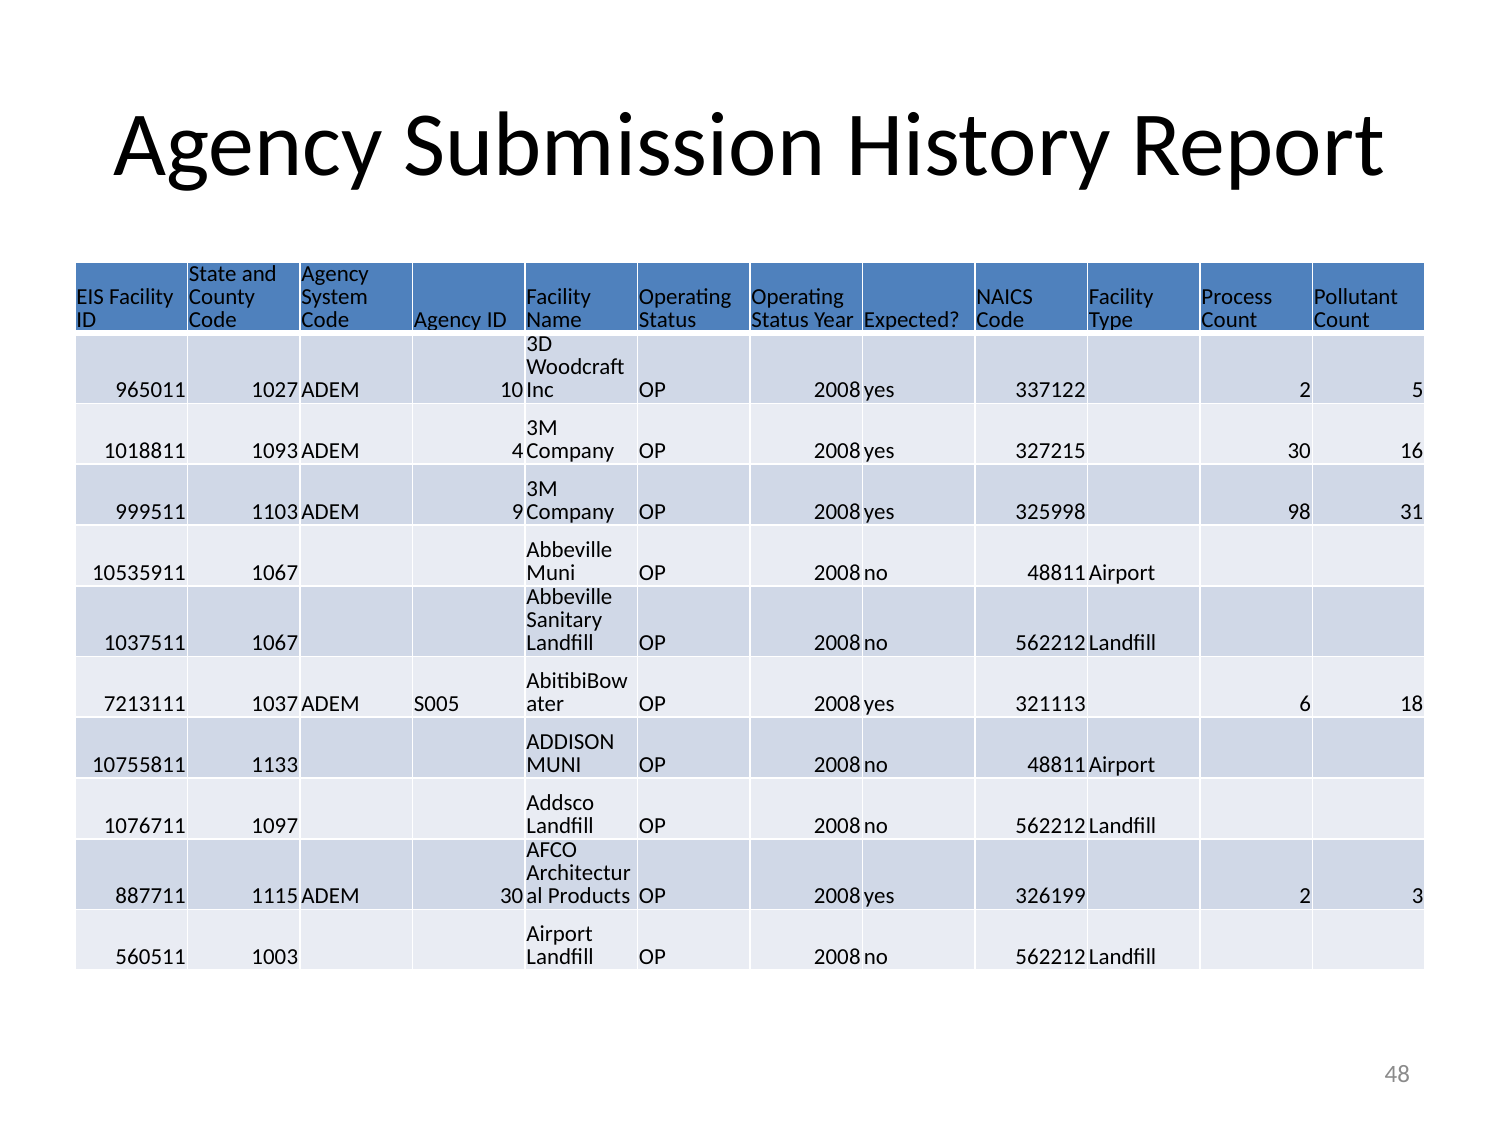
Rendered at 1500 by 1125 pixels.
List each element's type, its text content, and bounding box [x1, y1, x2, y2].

table_cell no [863, 779, 974, 838]
table_cell 30 [413, 840, 524, 909]
table_cell 1037 [188, 657, 299, 716]
table_header Operating Status Year [751, 263, 862, 330]
table_cell 1076711 [76, 779, 187, 838]
table_cell OP [638, 779, 749, 838]
table_cell OP [638, 526, 749, 585]
table_cell ADEM [301, 336, 412, 403]
table_cell 2008 [751, 404, 862, 463]
table_cell OP [638, 336, 749, 403]
table_header Operating Status [638, 263, 749, 330]
table_header Pollutant Count [1313, 263, 1424, 330]
table_cell 48811 [976, 526, 1087, 585]
table_cell OP [638, 910, 749, 969]
table_cell yes [863, 404, 974, 463]
table_cell ADEM [301, 465, 412, 524]
table_cell 1003 [188, 910, 299, 969]
table_cell ADDISON MUNI [526, 718, 637, 777]
table_cell 31 [1313, 465, 1424, 524]
table_cell 98 [1201, 465, 1312, 524]
table_cell 321113 [976, 657, 1087, 716]
table_cell 48811 [976, 718, 1087, 777]
table_cell 562212 [976, 587, 1087, 656]
table_cell AbitibiBowater [526, 657, 637, 716]
table_cell Addsco Landfill [526, 779, 637, 838]
table_cell 2008 [751, 465, 862, 524]
table_header State and County Code [188, 263, 299, 330]
table_cell Airport [1088, 526, 1199, 585]
table_cell [1088, 657, 1199, 716]
table_cell 1067 [188, 587, 299, 656]
table_cell [413, 526, 524, 585]
table_cell ADEM [301, 840, 412, 909]
table_cell [1313, 587, 1424, 656]
table_header Facility Type [1088, 263, 1199, 330]
table_cell OP [638, 465, 749, 524]
table_cell 560511 [76, 910, 187, 969]
slide_number 48 [1074, 1042, 1425, 1103]
table_cell 337122 [976, 336, 1087, 403]
table_cell yes [863, 465, 974, 524]
table_cell 16 [1313, 404, 1424, 463]
table_cell OP [638, 587, 749, 656]
table_cell no [863, 587, 974, 656]
table_cell [413, 718, 524, 777]
table_cell Landfill [1088, 587, 1199, 656]
table_cell 1037511 [76, 587, 187, 656]
table_cell no [863, 526, 974, 585]
table_cell [1088, 465, 1199, 524]
table_cell 1103 [188, 465, 299, 524]
table_header Expected? [863, 263, 974, 330]
table_cell S005 [413, 657, 524, 716]
table_cell 2008 [751, 587, 862, 656]
table_cell OP [638, 404, 749, 463]
table_cell [413, 587, 524, 656]
table_cell 10755811 [76, 718, 187, 777]
table_cell 2008 [751, 910, 862, 969]
table_cell [1201, 718, 1312, 777]
table_cell [1088, 840, 1199, 909]
table_cell OP [638, 718, 749, 777]
table_cell OP [638, 657, 749, 716]
table_cell [1201, 910, 1312, 969]
table_cell yes [863, 840, 974, 909]
table_header NAICS Code [976, 263, 1087, 330]
table_cell yes [863, 657, 974, 716]
table_cell 2008 [751, 336, 862, 403]
table_cell 2008 [751, 840, 862, 909]
table_cell [301, 779, 412, 838]
table_cell Landfill [1088, 779, 1199, 838]
table_cell [1313, 718, 1424, 777]
table_cell 326199 [976, 840, 1087, 909]
table_cell Airport Landfill [526, 910, 637, 969]
table_cell [1313, 910, 1424, 969]
table_cell [1088, 404, 1199, 463]
table_cell 1027 [188, 336, 299, 403]
table_cell [1201, 587, 1312, 656]
table_cell 10 [413, 336, 524, 403]
table_cell Airport [1088, 718, 1199, 777]
table_cell 2008 [751, 526, 862, 585]
table_cell 1067 [188, 526, 299, 585]
table_header Process Count [1201, 263, 1312, 330]
table_cell ADEM [301, 404, 412, 463]
table_cell 3M Company [526, 465, 637, 524]
table_cell Abbeville Muni [526, 526, 637, 585]
table_cell 2008 [751, 718, 862, 777]
title Agency Submission History Report [75, 45, 1425, 233]
table_cell [301, 587, 412, 656]
table_cell 6 [1201, 657, 1312, 716]
table_cell ADEM [301, 657, 412, 716]
table_cell 4 [413, 404, 524, 463]
table_header Agency ID [413, 263, 524, 330]
table_cell [301, 526, 412, 585]
table_cell [1313, 526, 1424, 585]
table_cell 887711 [76, 840, 187, 909]
table_header EIS Facility ID [76, 263, 187, 330]
table_header Facility Name [526, 263, 637, 330]
table_cell 1093 [188, 404, 299, 463]
table_cell no [863, 718, 974, 777]
table_cell 7213111 [76, 657, 187, 716]
table_cell [413, 910, 524, 969]
table_cell 2008 [751, 779, 862, 838]
table_cell [1313, 779, 1424, 838]
table_cell 2008 [751, 657, 862, 716]
table_cell 3M Company [526, 404, 637, 463]
table_cell 1018811 [76, 404, 187, 463]
table_cell 3D Woodcraft Inc [526, 336, 637, 403]
table_cell [301, 910, 412, 969]
table_cell [1201, 779, 1312, 838]
table_cell 30 [1201, 404, 1312, 463]
table_cell 18 [1313, 657, 1424, 716]
table_cell no [863, 910, 974, 969]
table_cell 562212 [976, 910, 1087, 969]
table_cell AFCO Architectural Products [526, 840, 637, 909]
table_cell Landfill [1088, 910, 1199, 969]
table_cell 325998 [976, 465, 1087, 524]
table_cell 10535911 [76, 526, 187, 585]
table_cell 2 [1201, 336, 1312, 403]
table_cell 1133 [188, 718, 299, 777]
table_cell Abbeville Sanitary Landfill [526, 587, 637, 656]
table_cell 965011 [76, 336, 187, 403]
table_cell 1097 [188, 779, 299, 838]
table_cell [1201, 526, 1312, 585]
table_cell OP [638, 840, 749, 909]
table_cell 999511 [76, 465, 187, 524]
table_cell yes [863, 336, 974, 403]
table_cell [1088, 336, 1199, 403]
table_cell 2 [1201, 840, 1312, 909]
table_cell [413, 779, 524, 838]
table_cell 3 [1313, 840, 1424, 909]
table_cell 9 [413, 465, 524, 524]
table_header Agency System Code [301, 263, 412, 330]
table_cell 1115 [188, 840, 299, 909]
table_cell [301, 718, 412, 777]
table_cell 5 [1313, 336, 1424, 403]
table_cell 562212 [976, 779, 1087, 838]
table_cell 327215 [976, 404, 1087, 463]
